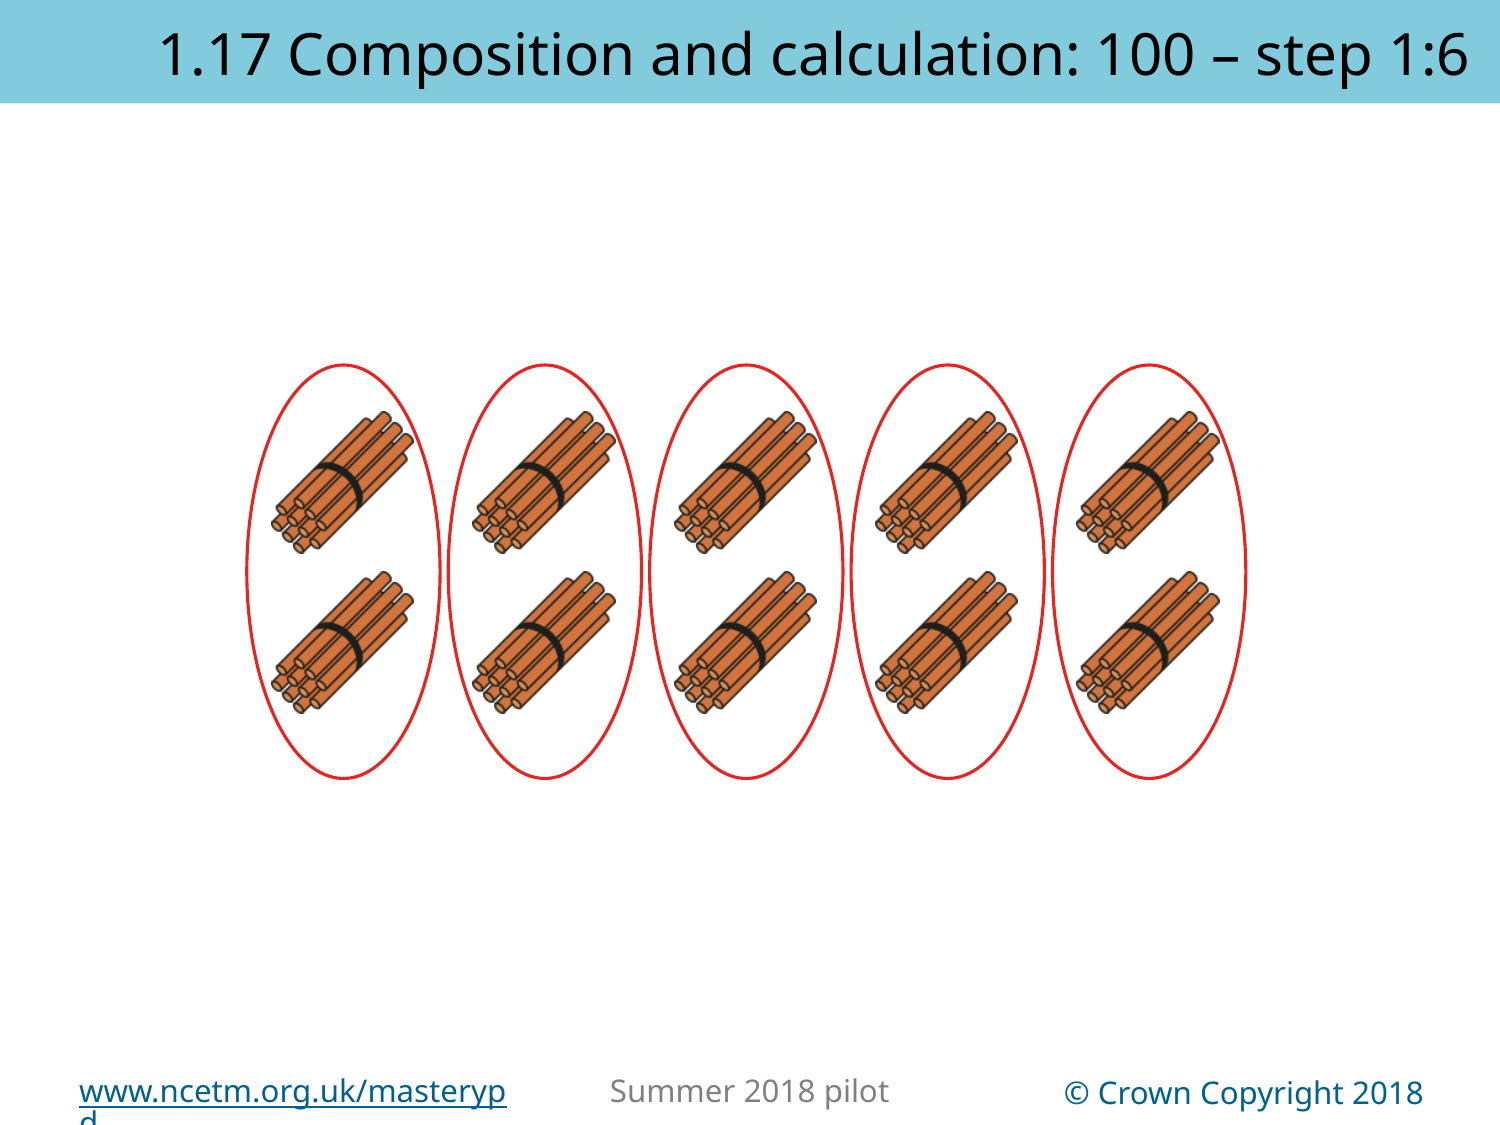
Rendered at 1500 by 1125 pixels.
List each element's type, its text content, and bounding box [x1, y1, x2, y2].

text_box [1052, 364, 1247, 779]
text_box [246, 364, 441, 779]
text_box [649, 364, 844, 779]
list 1.17 Composition and calculation: 100 – step 1:6 [0, 0, 1500, 104]
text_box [850, 364, 1045, 779]
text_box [447, 364, 642, 779]
